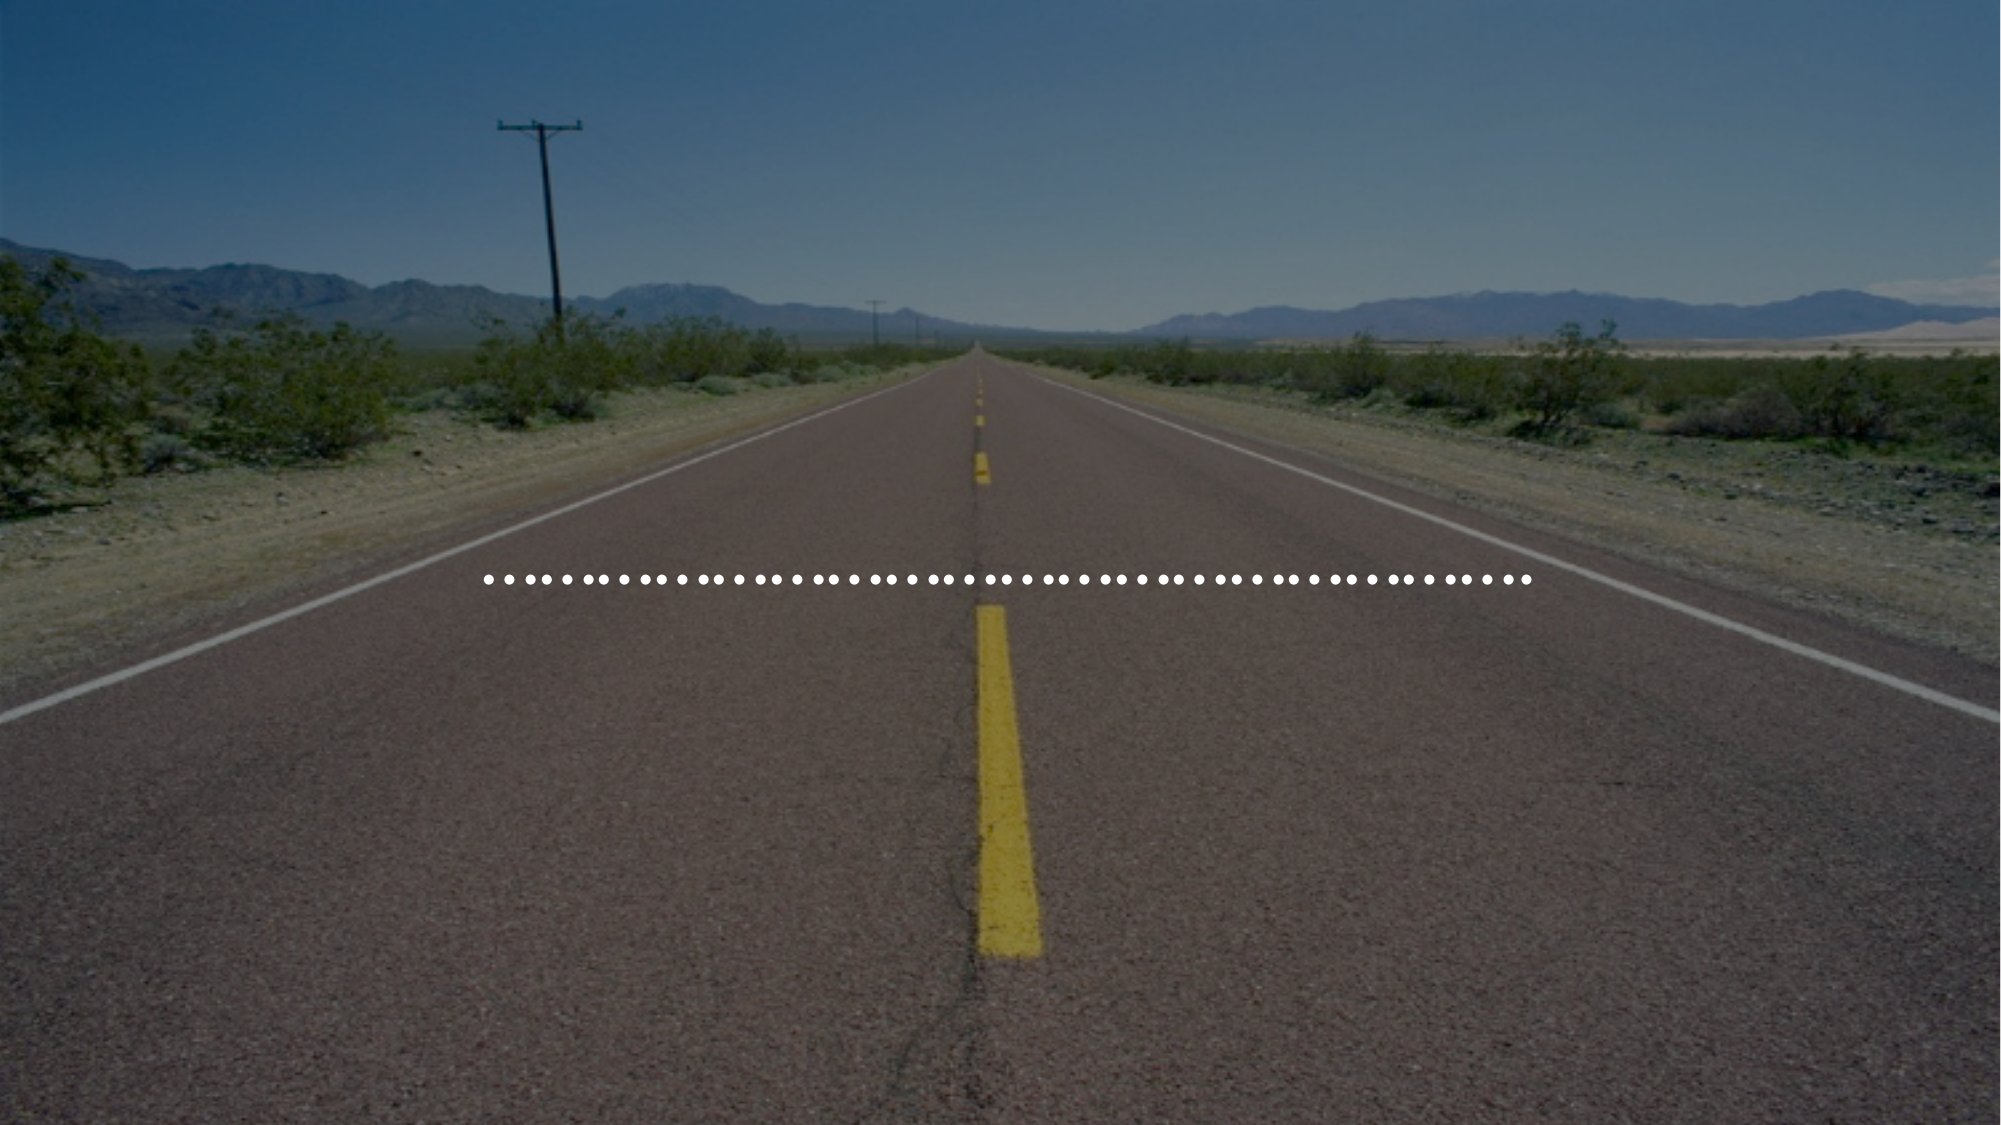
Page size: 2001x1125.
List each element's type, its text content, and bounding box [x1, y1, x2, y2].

picture [0, 0, 2001, 1125]
text_box ………………………………………………. [466, 493, 1578, 609]
